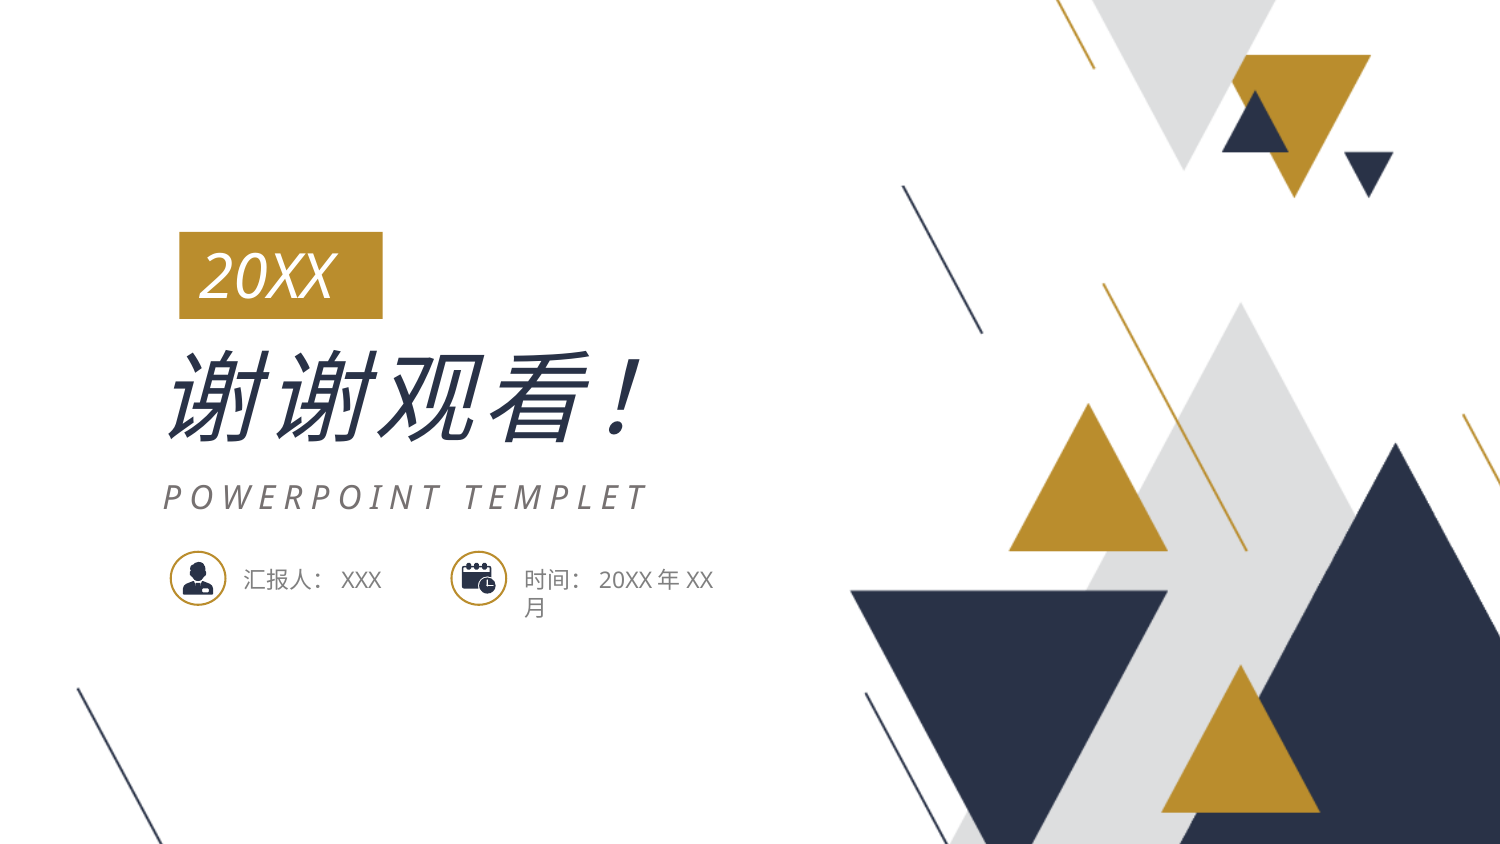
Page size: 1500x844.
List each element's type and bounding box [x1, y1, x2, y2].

picture [0, 0, 1500, 844]
text_box [179, 228, 417, 320]
text_box [170, 551, 739, 605]
